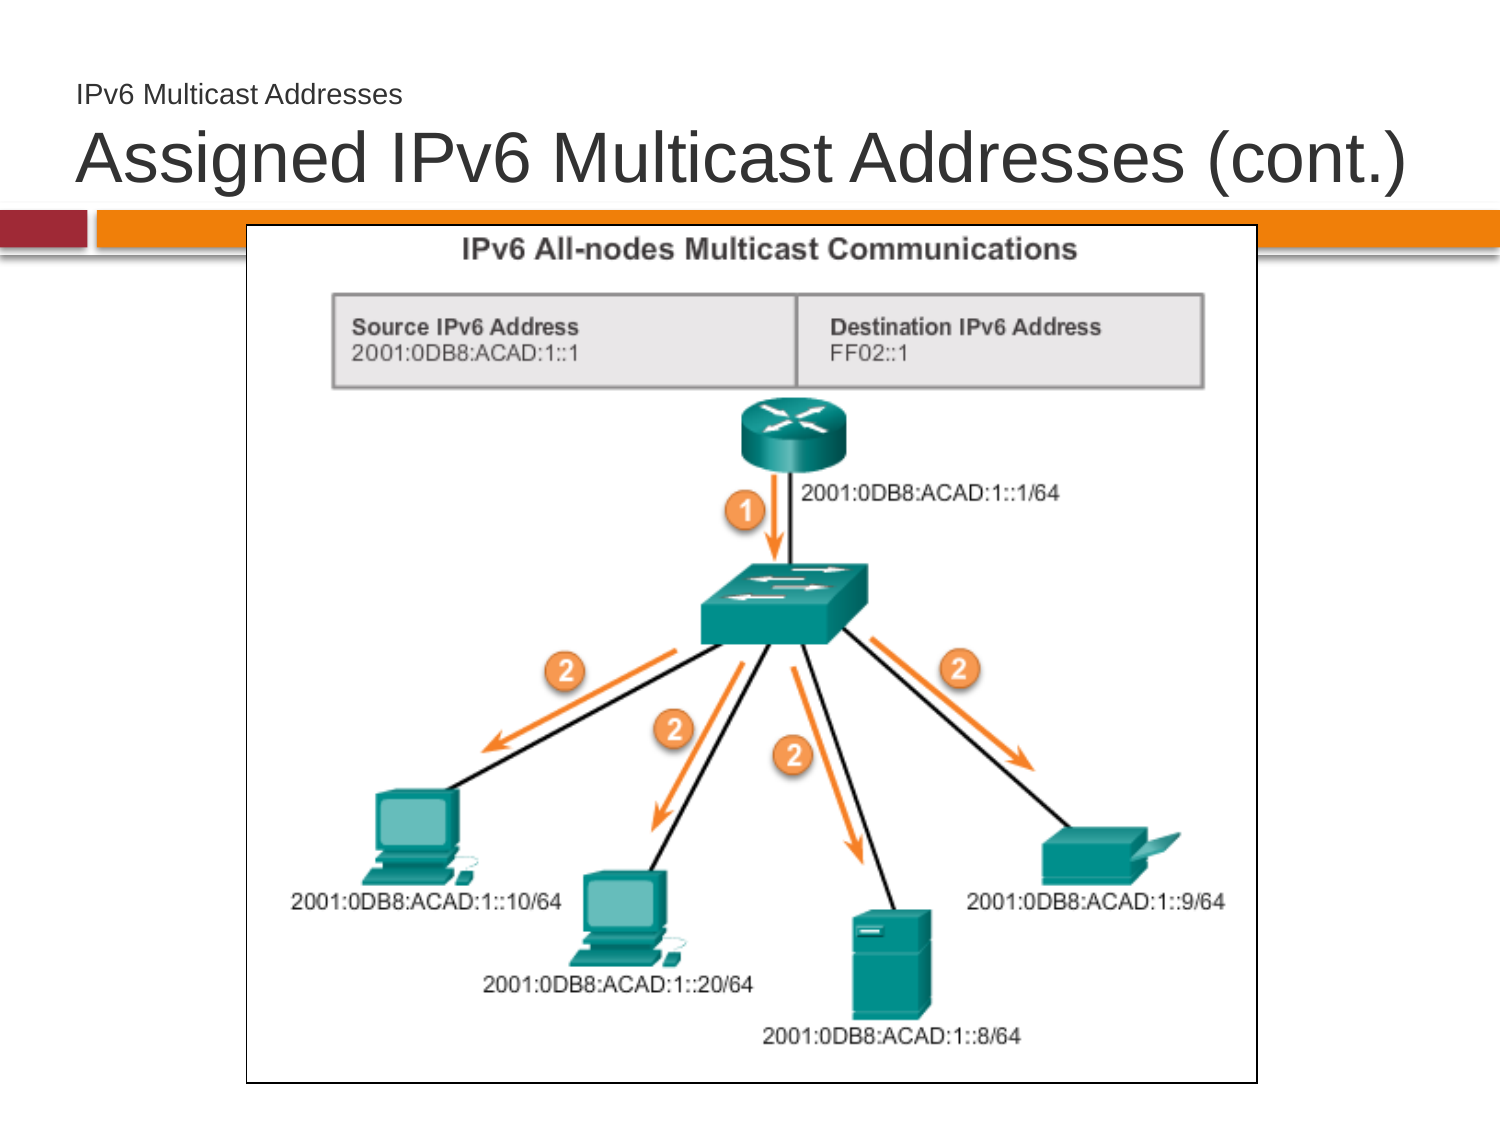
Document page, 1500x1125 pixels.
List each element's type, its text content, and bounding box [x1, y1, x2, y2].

title IPv6 Multicast Addresses Assigned IPv6 Multicast Addresses (cont.) [61, 67, 1500, 205]
picture [247, 225, 1257, 1083]
